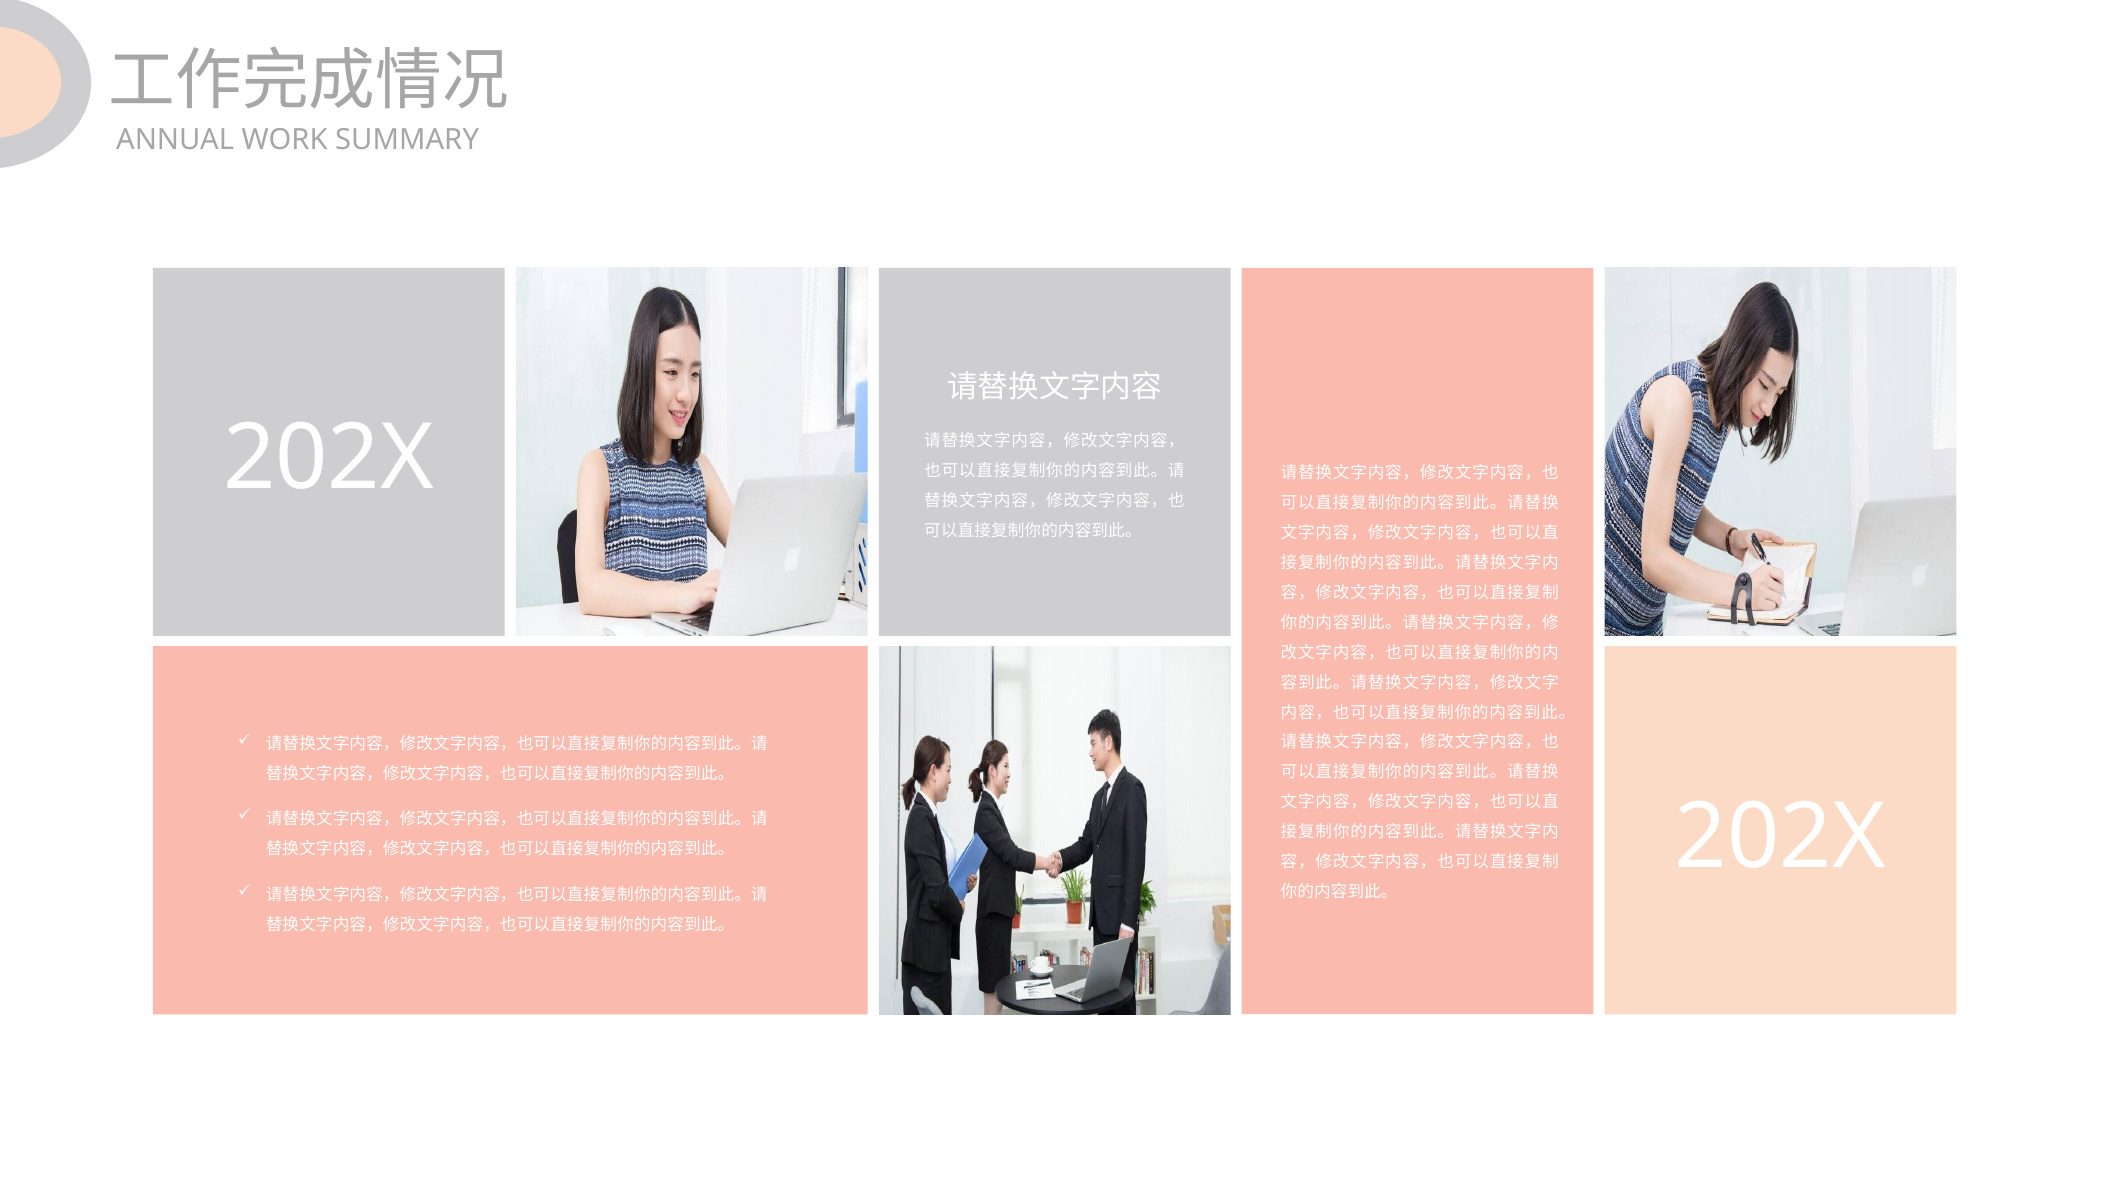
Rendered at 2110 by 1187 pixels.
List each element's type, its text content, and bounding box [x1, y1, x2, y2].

text_box 工作完成情况 [108, 36, 757, 117]
text_box [1604, 267, 1957, 637]
text_box ANNUAL WORK SUMMARY [108, 119, 570, 155]
text_box [878, 645, 1232, 1015]
text_box [515, 267, 869, 637]
text_box 202X [152, 267, 506, 637]
text_box 请替换文字内容，修改文字内容，也可以直接复制你的内容到此。请替换文字内容，修改文字内容，也可以直接复制你的内容到此。 [924, 420, 1186, 541]
text_box 请替换文字内容 [924, 366, 1186, 404]
text_box [878, 267, 1232, 637]
text_box 请替换文字内容，修改文字内容，也可以直接复制你的内容到此。请替换文字内容，修改文字内容，也可以直接复制你的内容到此。请替换文字内容，修改文字内容，也可以直接复制你的内容到此。请替换文字内容，修改文字内容，也可以直接复制你的内容到此。请替换文字内容，修改文字内容，也可以直接复制你的内容到此。请替换文字内容，修改文字内容，也可以直接复制你的内容到此。请替换文字内容，修改文字内容，也可以直接复制你的内容到此。请替换文字内容，修改文字内容，也可以直接复制你的内容到此。 [1280, 451, 1560, 902]
text_box [152, 645, 869, 1015]
text_box [0, 25, 63, 139]
text_box [0, 0, 93, 169]
text_box 请替换文字内容，修改文字内容，也可以直接复制你的内容到此。请替换文字内容，修改文字内容，也可以直接复制你的内容到此。 请替换文字内容，修改文字内容，也可以直接复制你的内容到此。请替换文字内容，修改文字内容，也可以直接复制你的内容到此。 请替换文字内容，修改文字内容，也可以直接复制你的内容到此。请替换文字内容，修改文字内容，也可以直接复制你的内容到此。 [237, 722, 775, 934]
text_box 202X [1604, 645, 1957, 1015]
text_box [1241, 267, 1594, 1015]
